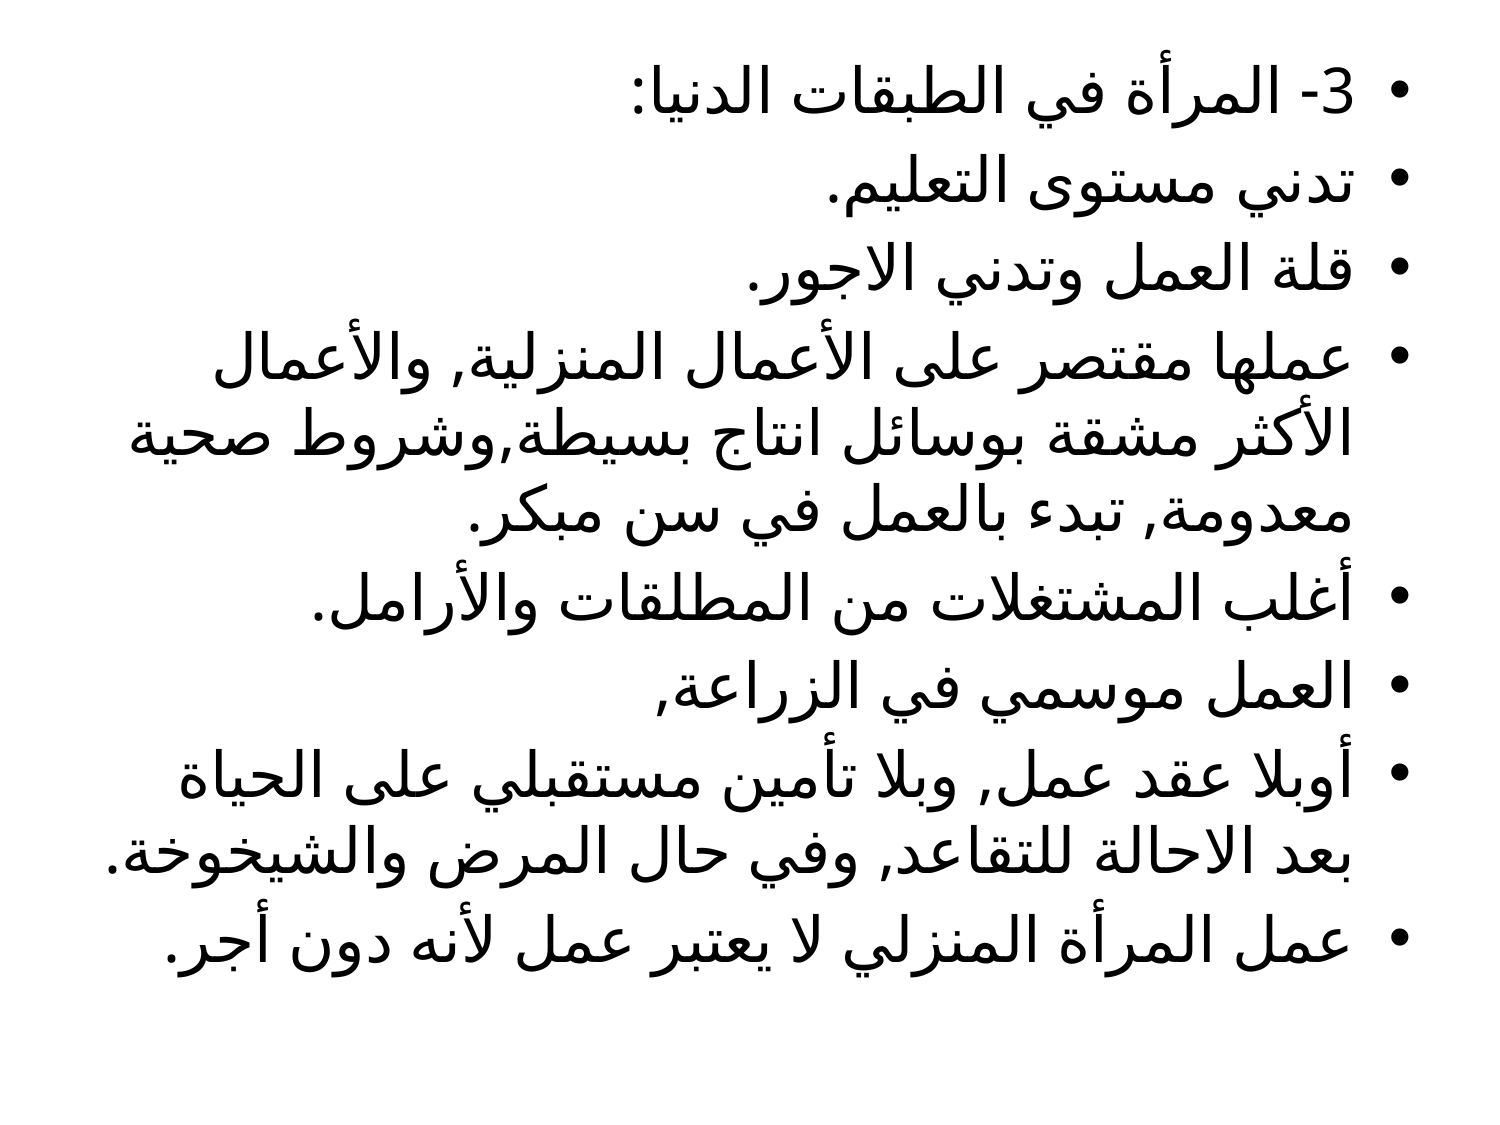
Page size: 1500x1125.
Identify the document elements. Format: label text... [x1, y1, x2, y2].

list 3- المرأة في الطبقات الدنيا: تدني مستوى التعليم. قلة العمل وتدني الاجور. عملها مقتصر على الأعمال المنزلية, والأعمال الأكثر مشقة بوسائل انتاج بسيطة,وشروط صحية معدومة, تبدء بالعمل في سن مبكر. أغلب المشتغلات من المطلقات والأرامل. العمل موسمي في الزراعة, أوبلا عقد عمل, وبلا تأمين مستقبلي على الحياة بعد الاحالة للتقاعد, وفي حال المرض والشيخوخة. عمل المرأة المنزلي لا يعتبر عمل لأنه دون أجر. [75, 42, 1425, 1005]
